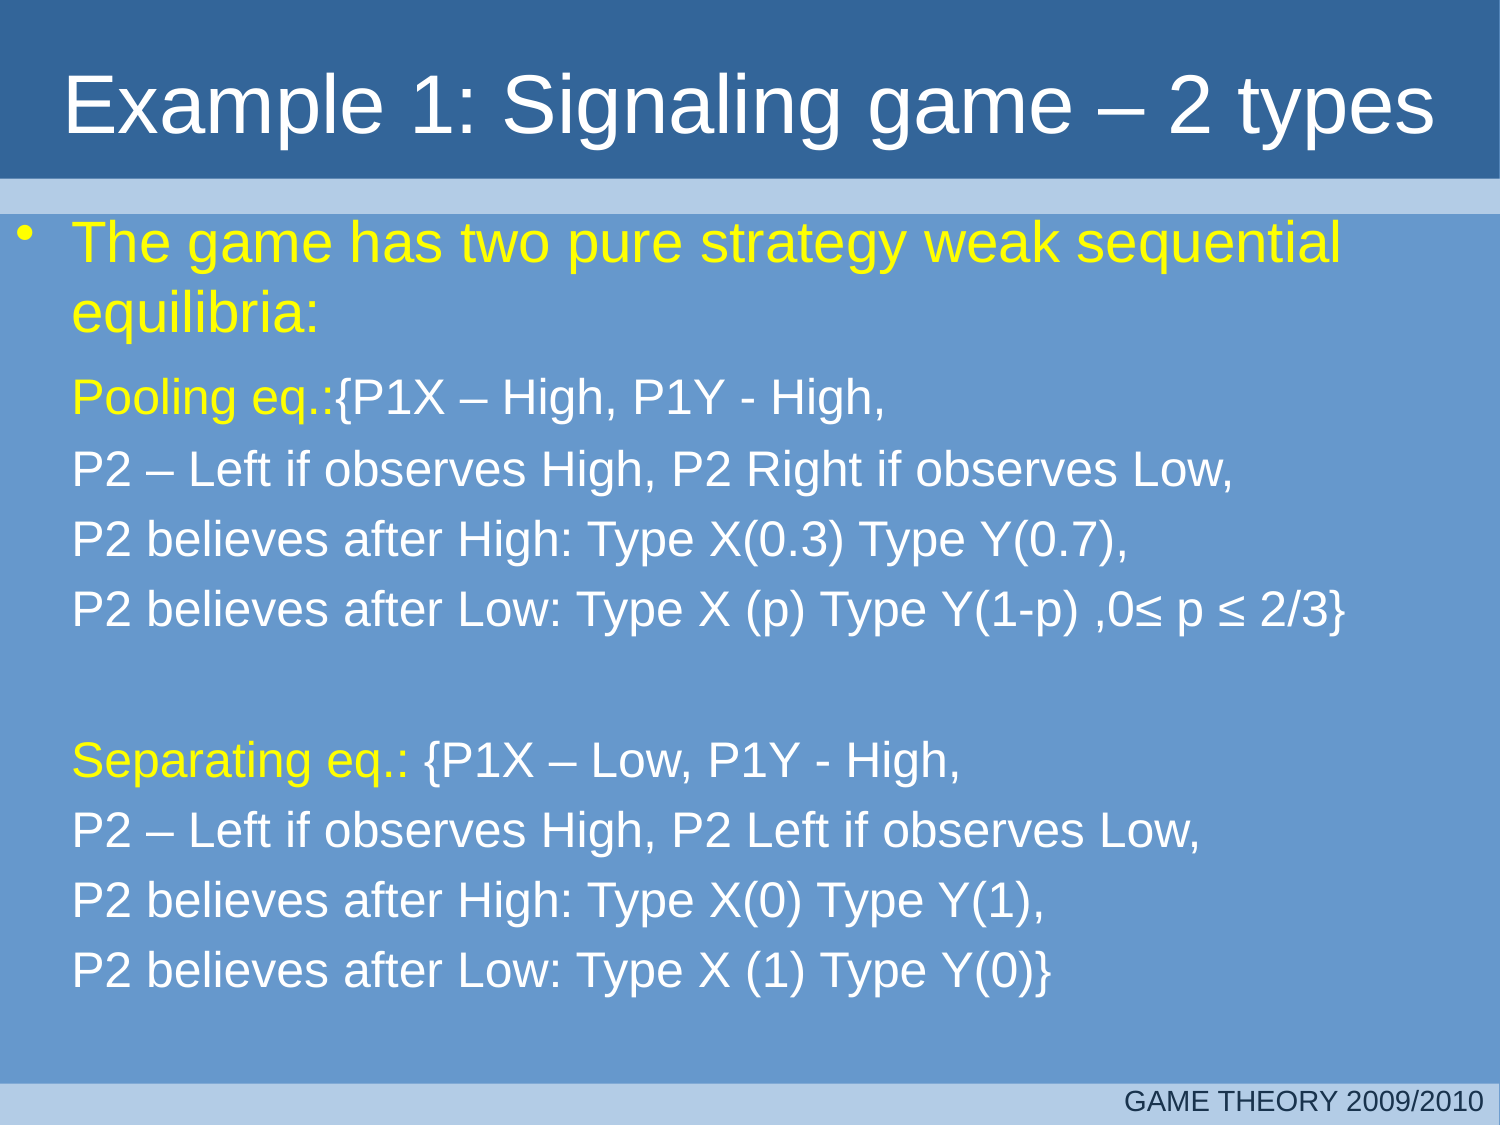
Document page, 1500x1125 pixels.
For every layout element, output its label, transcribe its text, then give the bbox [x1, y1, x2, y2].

text_box GAME THEORY 2009/2010 [1109, 1075, 1500, 1125]
list The game has two pure strategy weak sequential equilibria: Pooling eq.:{P1X – High, P1Y - High, P2 – Left if observes High, P2 Right if observes Low, P2 believes after High: Type X(0.3) Type Y(0.7), P2 believes after Low: Type X (p) Type Y(1-p) ,0≤ p ≤ 2/3} Separating eq.: {P1X – Low, P1Y - High, P2 – Left if observes High, P2 Left if observes Low, P2 believes after High: Type X(0) Type Y(1), P2 believes after Low: Type X (1) Type Y(0)} [0, 196, 1500, 1030]
text_box Example 1: Signaling game – 2 types [0, 41, 1500, 160]
